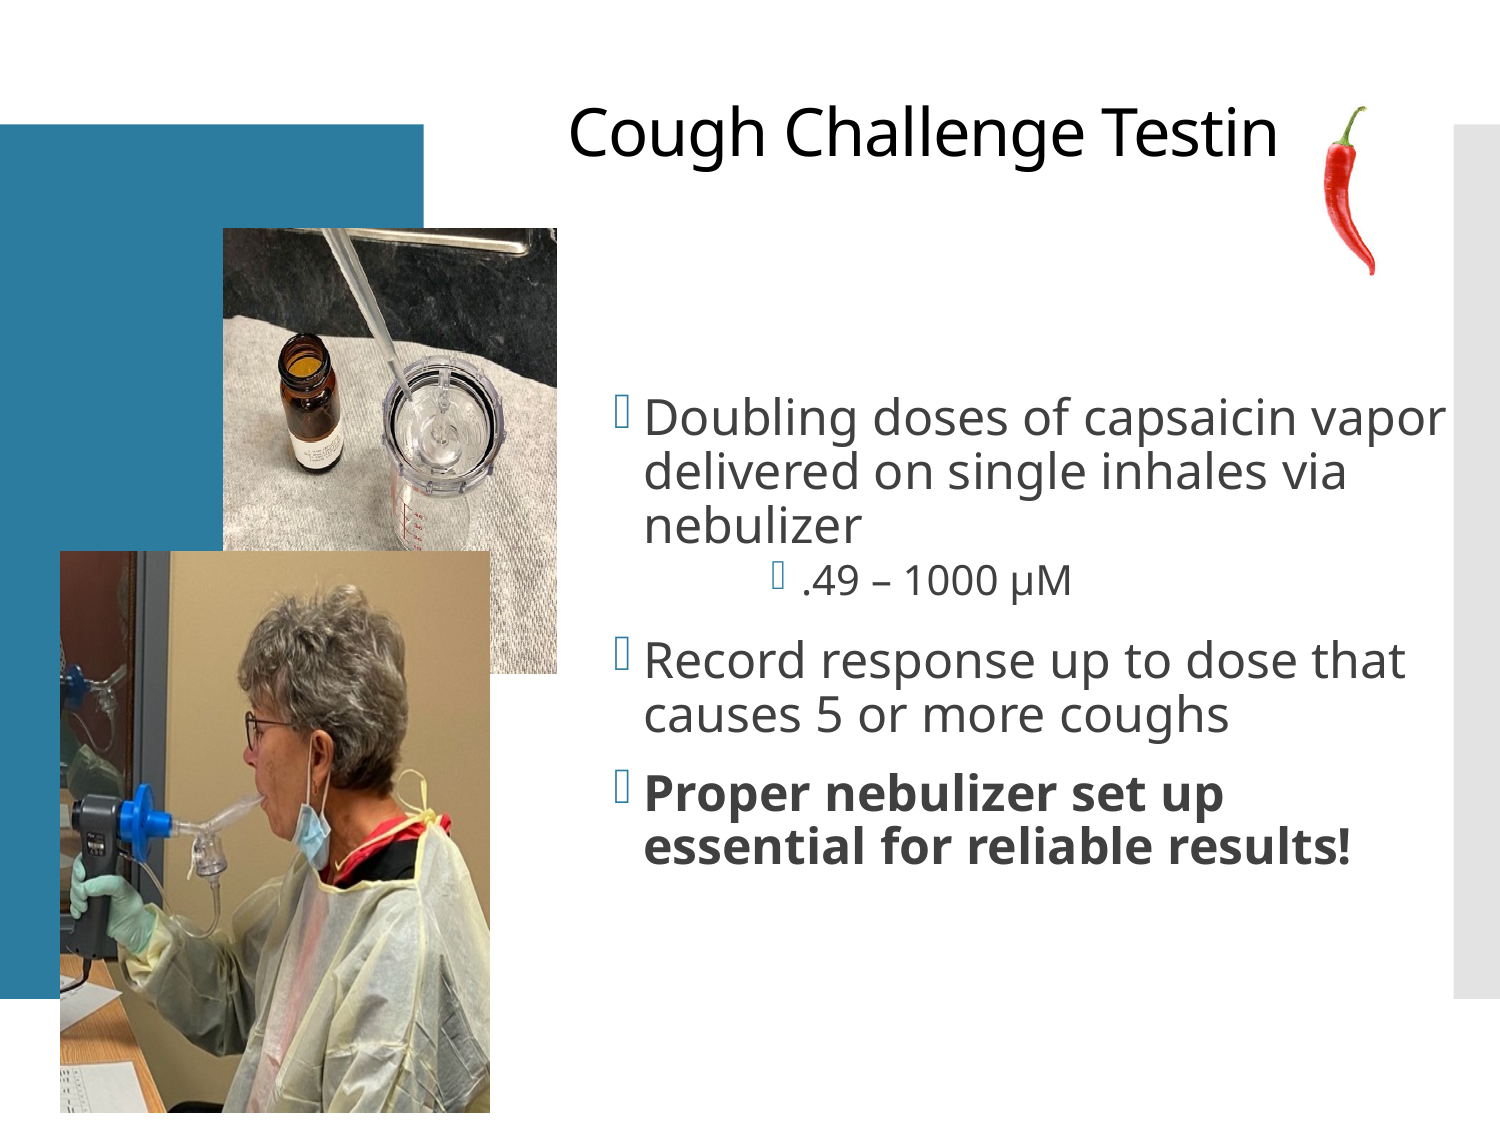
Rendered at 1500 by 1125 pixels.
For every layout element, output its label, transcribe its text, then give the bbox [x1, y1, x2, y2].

picture [1281, 94, 1421, 281]
title Cough Challenge Testing [552, 47, 1500, 223]
list Doubling doses of capsaicin vapor delivered on single inhales via nebulizer .49 – 1000 μM Record response up to dose that causes 5 or more coughs Proper nebulizer set up essential for reliable results! [598, 280, 1466, 1076]
picture [60, 228, 558, 1114]
